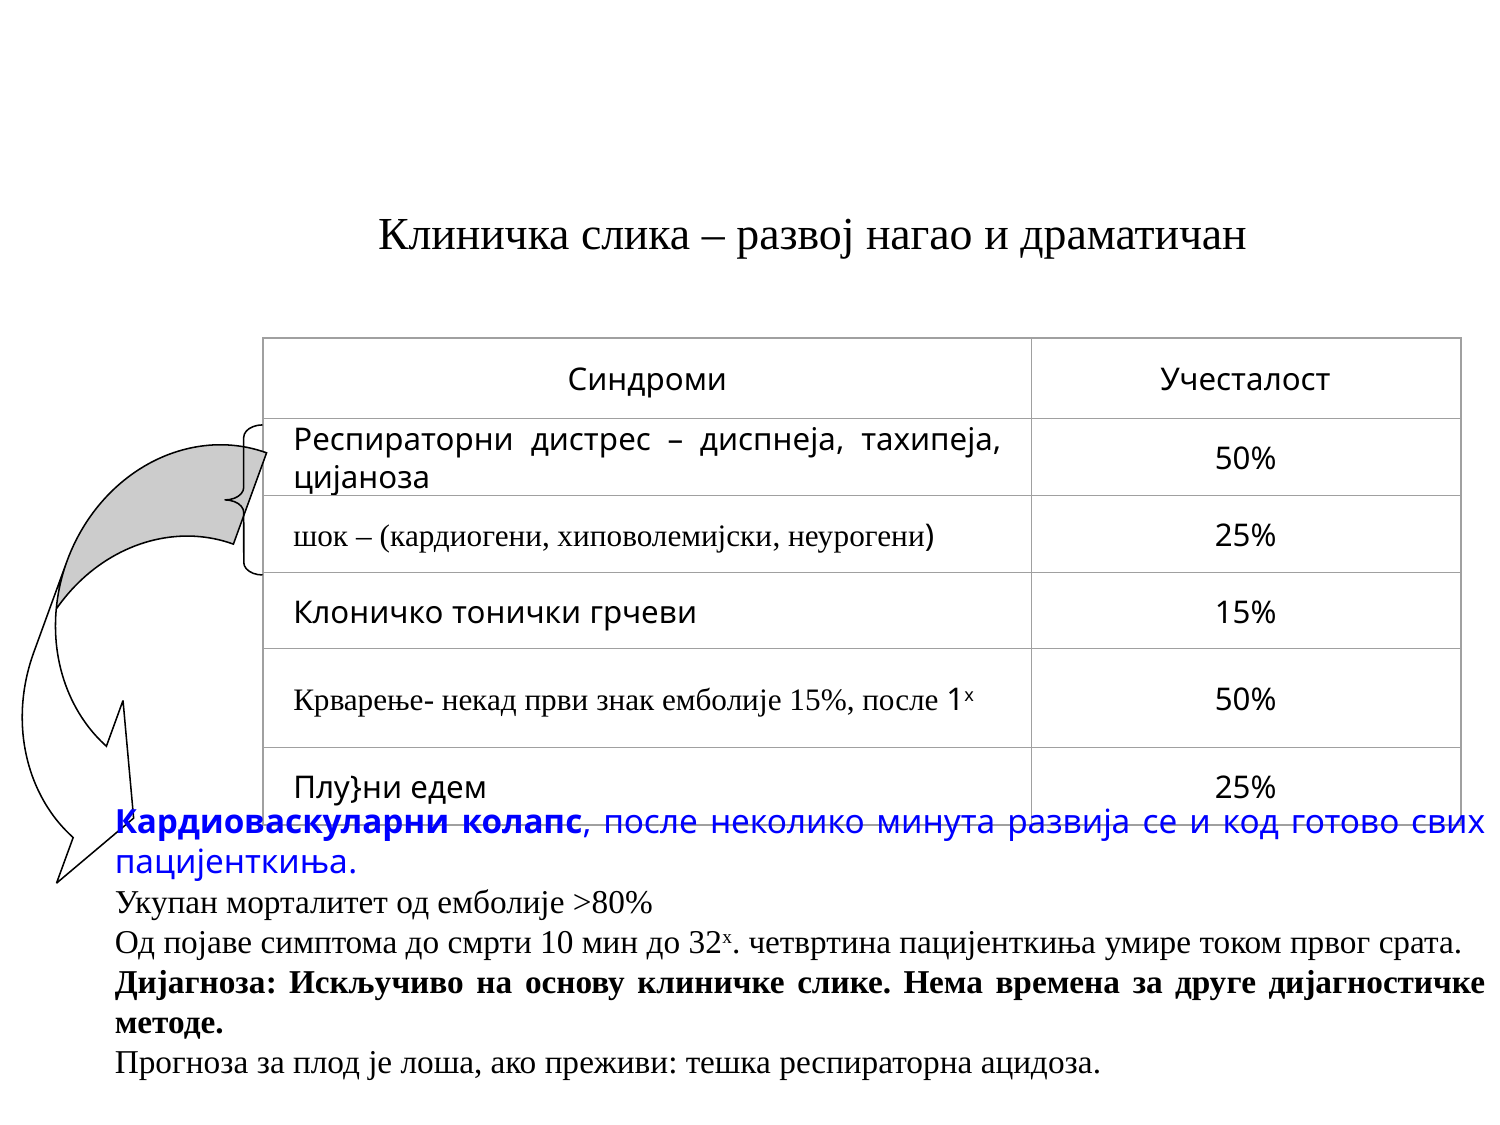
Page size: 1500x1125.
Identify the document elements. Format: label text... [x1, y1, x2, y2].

text_box Кардиоваскуларни колапс, после неколико минута развија се и код готово свих пацијенткиња. Укупан морталитет од емболије >80% Од појаве симптома до смрти 10 мин до 32х. четвртина пацијенткиња умире током првог срата. Дијагноза: Искључиво на основу клиничке слике. Нема времена за друге дијагностичке методе. Прогноза за плод је лоша, ако преживи: тешка респираторна ацидоза. [99, 793, 1500, 1088]
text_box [262, 337, 1462, 826]
title Клиничка слика – развој нагао и драматичан [142, 196, 1482, 267]
text_box [22, 444, 243, 884]
text_box [225, 425, 257, 575]
